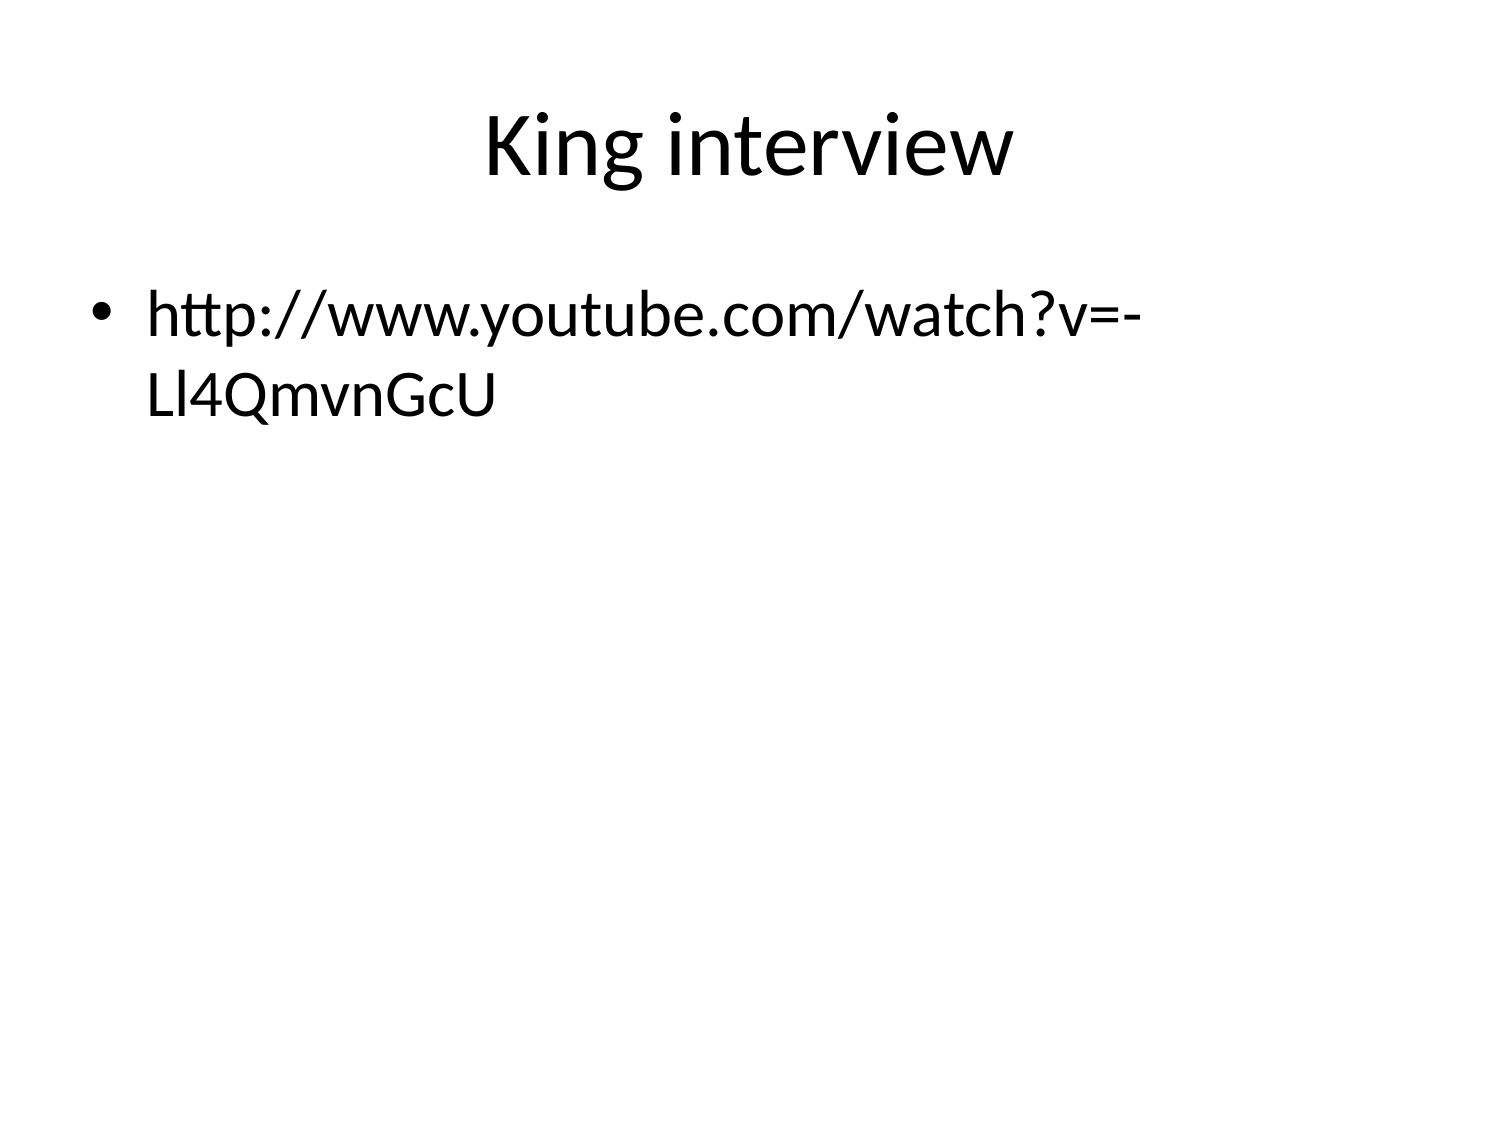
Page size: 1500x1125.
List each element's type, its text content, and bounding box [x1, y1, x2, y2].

title King interview [75, 45, 1425, 233]
list http://www.youtube.com/watch?v=-Ll4QmvnGcU [75, 262, 1425, 1005]
